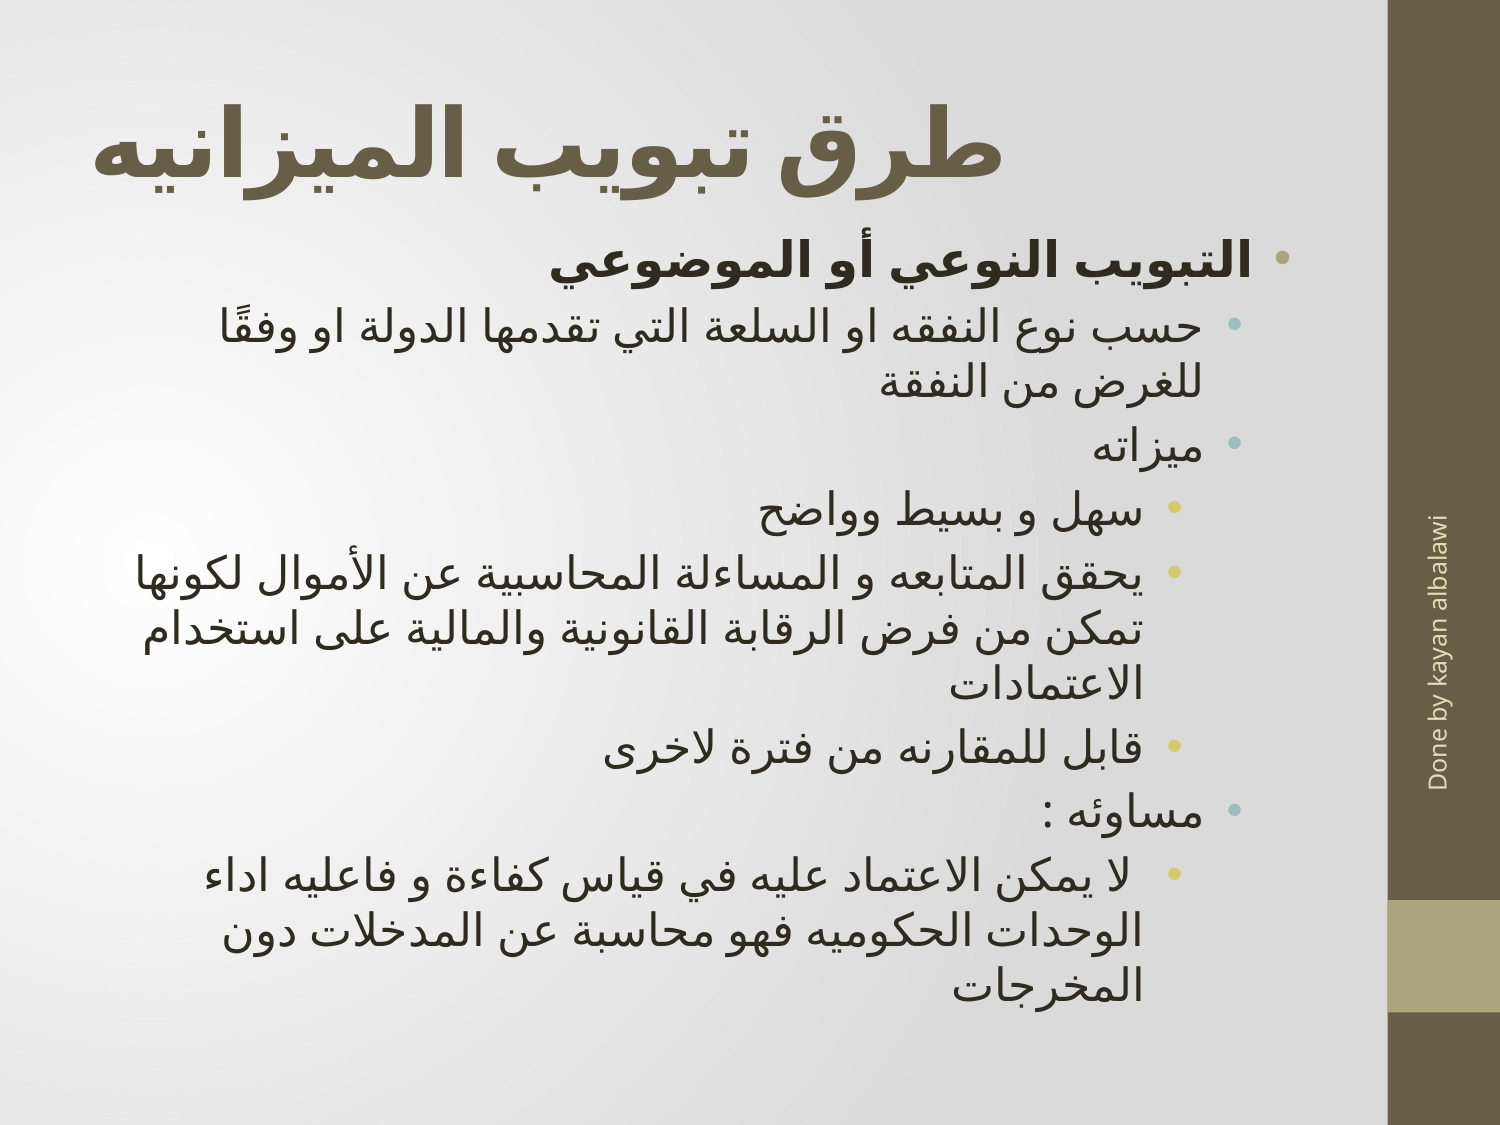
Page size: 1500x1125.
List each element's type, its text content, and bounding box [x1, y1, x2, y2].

title طرق تبويب الميزانيه [75, 45, 1325, 219]
footer Done by kayan albalawi [1408, 500, 1469, 889]
list التبويب النوعي أو الموضوعي حسب نوع النفقه او السلعة التي تقدمها الدولة او وفقًا للغرض من النفقة ميزاته سهل و بسيط وواضح يحقق المتابعه و المساءلة المحاسبية عن الأموال لكونها تمكن من فرض الرقابة القانونية والمالية على استخدام الاعتمادات قابل للمقارنه من فترة لاخرى مساوئه : لا يمكن الاعتماد عليه في قياس كفاءة و فاعليه اداء الوحدات الحكوميه فهو محاسبة عن المدخلات دون المخرجات [75, 219, 1325, 1050]
